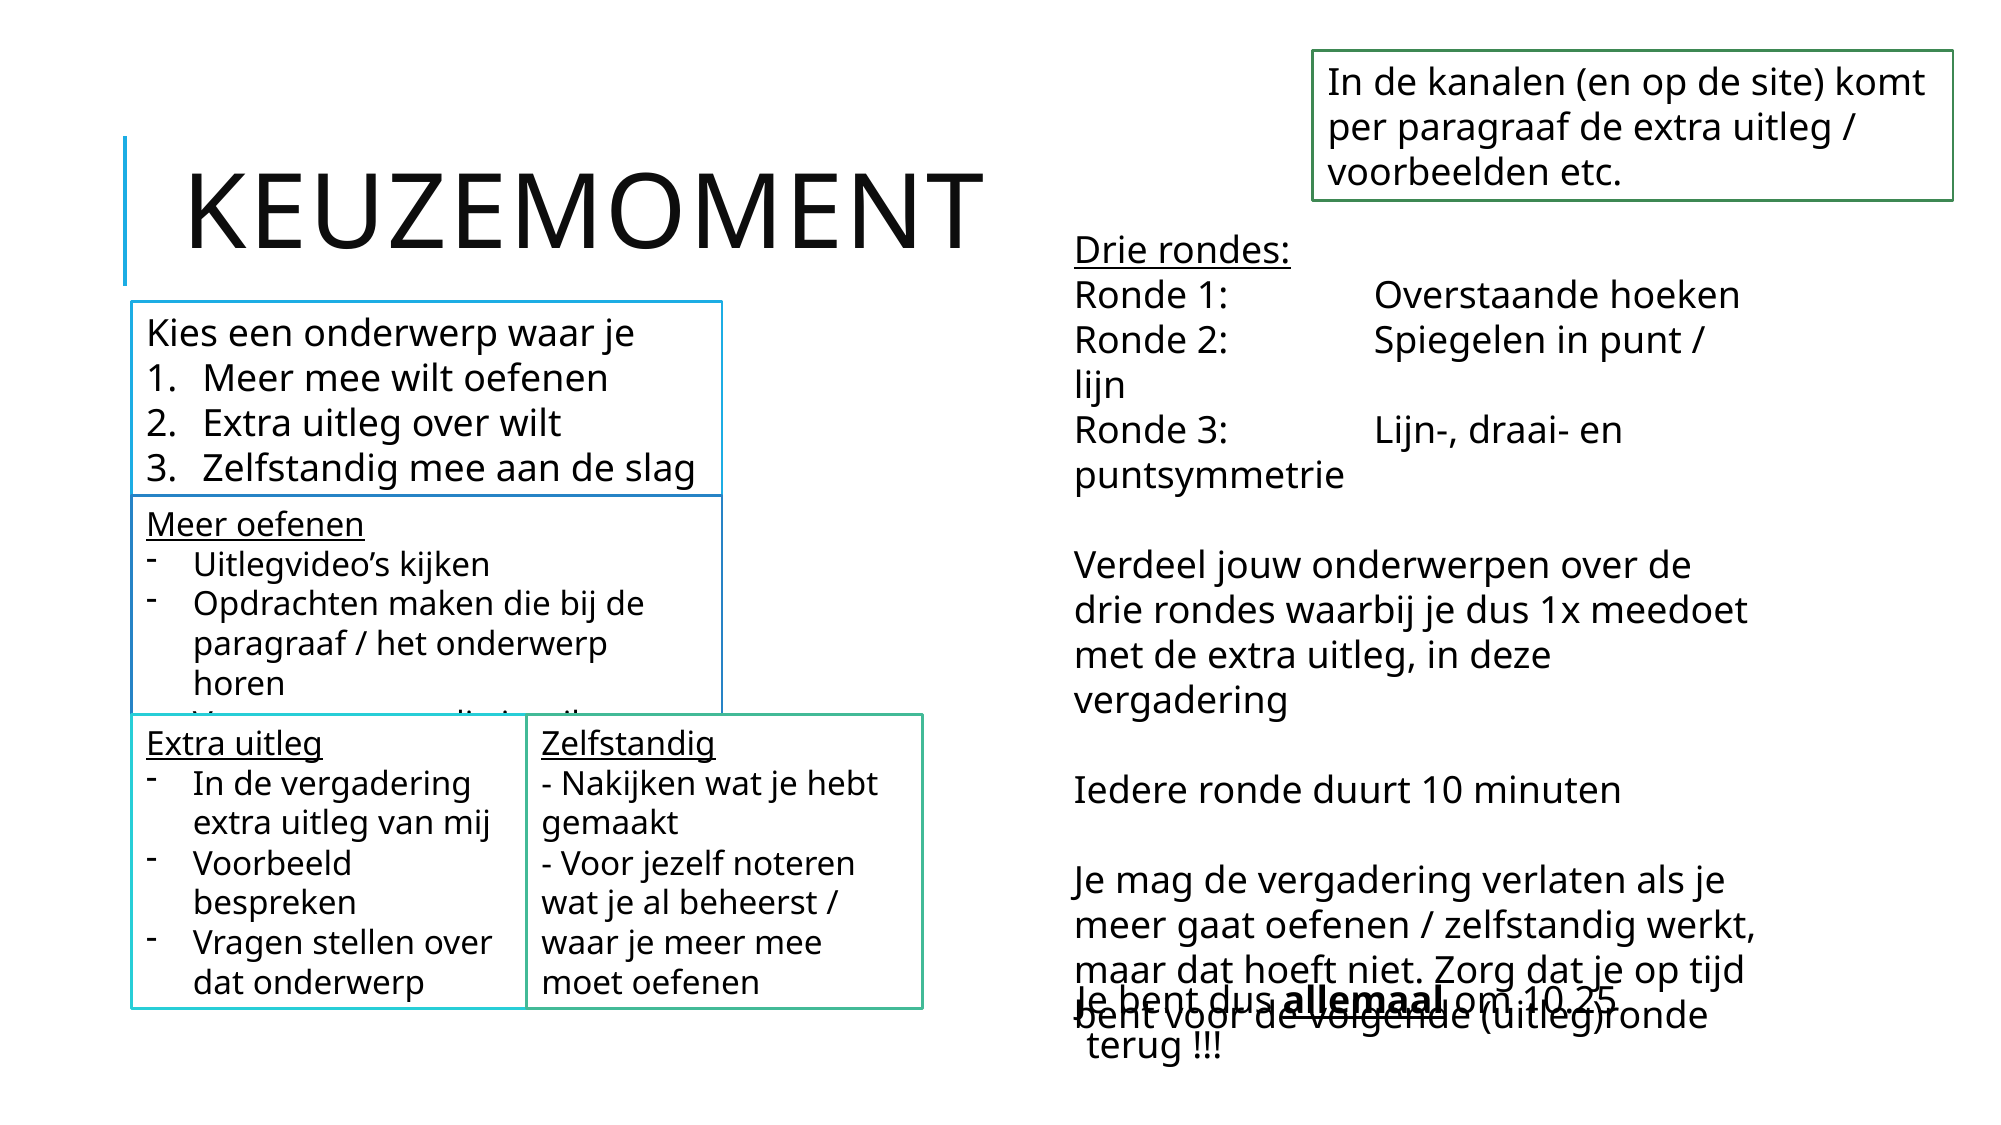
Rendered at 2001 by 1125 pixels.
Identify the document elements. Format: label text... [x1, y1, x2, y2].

text_box Zelfstandig - Nakijken wat je hebt gemaakt - Voor jezelf noteren wat je al beheerst / waar je meer mee moet oefenen [525, 713, 924, 1010]
text_box Kies een onderwerp waar je Meer mee wilt oefenen Extra uitleg over wilt Zelfstandig mee aan de slag kan [130, 300, 723, 494]
text_box In de kanalen (en op de site) komt per paragraaf de extra uitleg / voorbeelden etc. [1311, 49, 1954, 202]
text_box Je bent dus allemaal om 10.25 terug !!! [1061, 968, 1763, 1074]
title Keuzemoment [168, 96, 1763, 342]
text_box Extra uitleg In de vergadering extra uitleg van mij Voorbeeld bespreken Vragen stellen over dat onderwerp [130, 713, 525, 1010]
text_box Meer oefenen Uitlegvideo’s kijken Opdrachten maken die bij de paragraaf / het onderwerp horen Vragen noteren die je wilt bespreken [130, 494, 723, 713]
text_box Drie rondes: Ronde 1: Overstaande hoeken Ronde 2: Spiegelen in punt / lijn Ronde 3: Lijn-, draai- en puntsymmetrie Verdeel jouw onderwerpen over de drie rondes waarbij je dus 1x meedoet met de extra uitleg, in deze vergadering Iedere ronde duurt 10 minuten Je mag de vergadering verlaten als je meer gaat oefenen / zelfstandig werkt, maar dat hoeft niet. Zorg dat je op tijd bent voor de volgende (uitleg)ronde [1059, 218, 1782, 1044]
